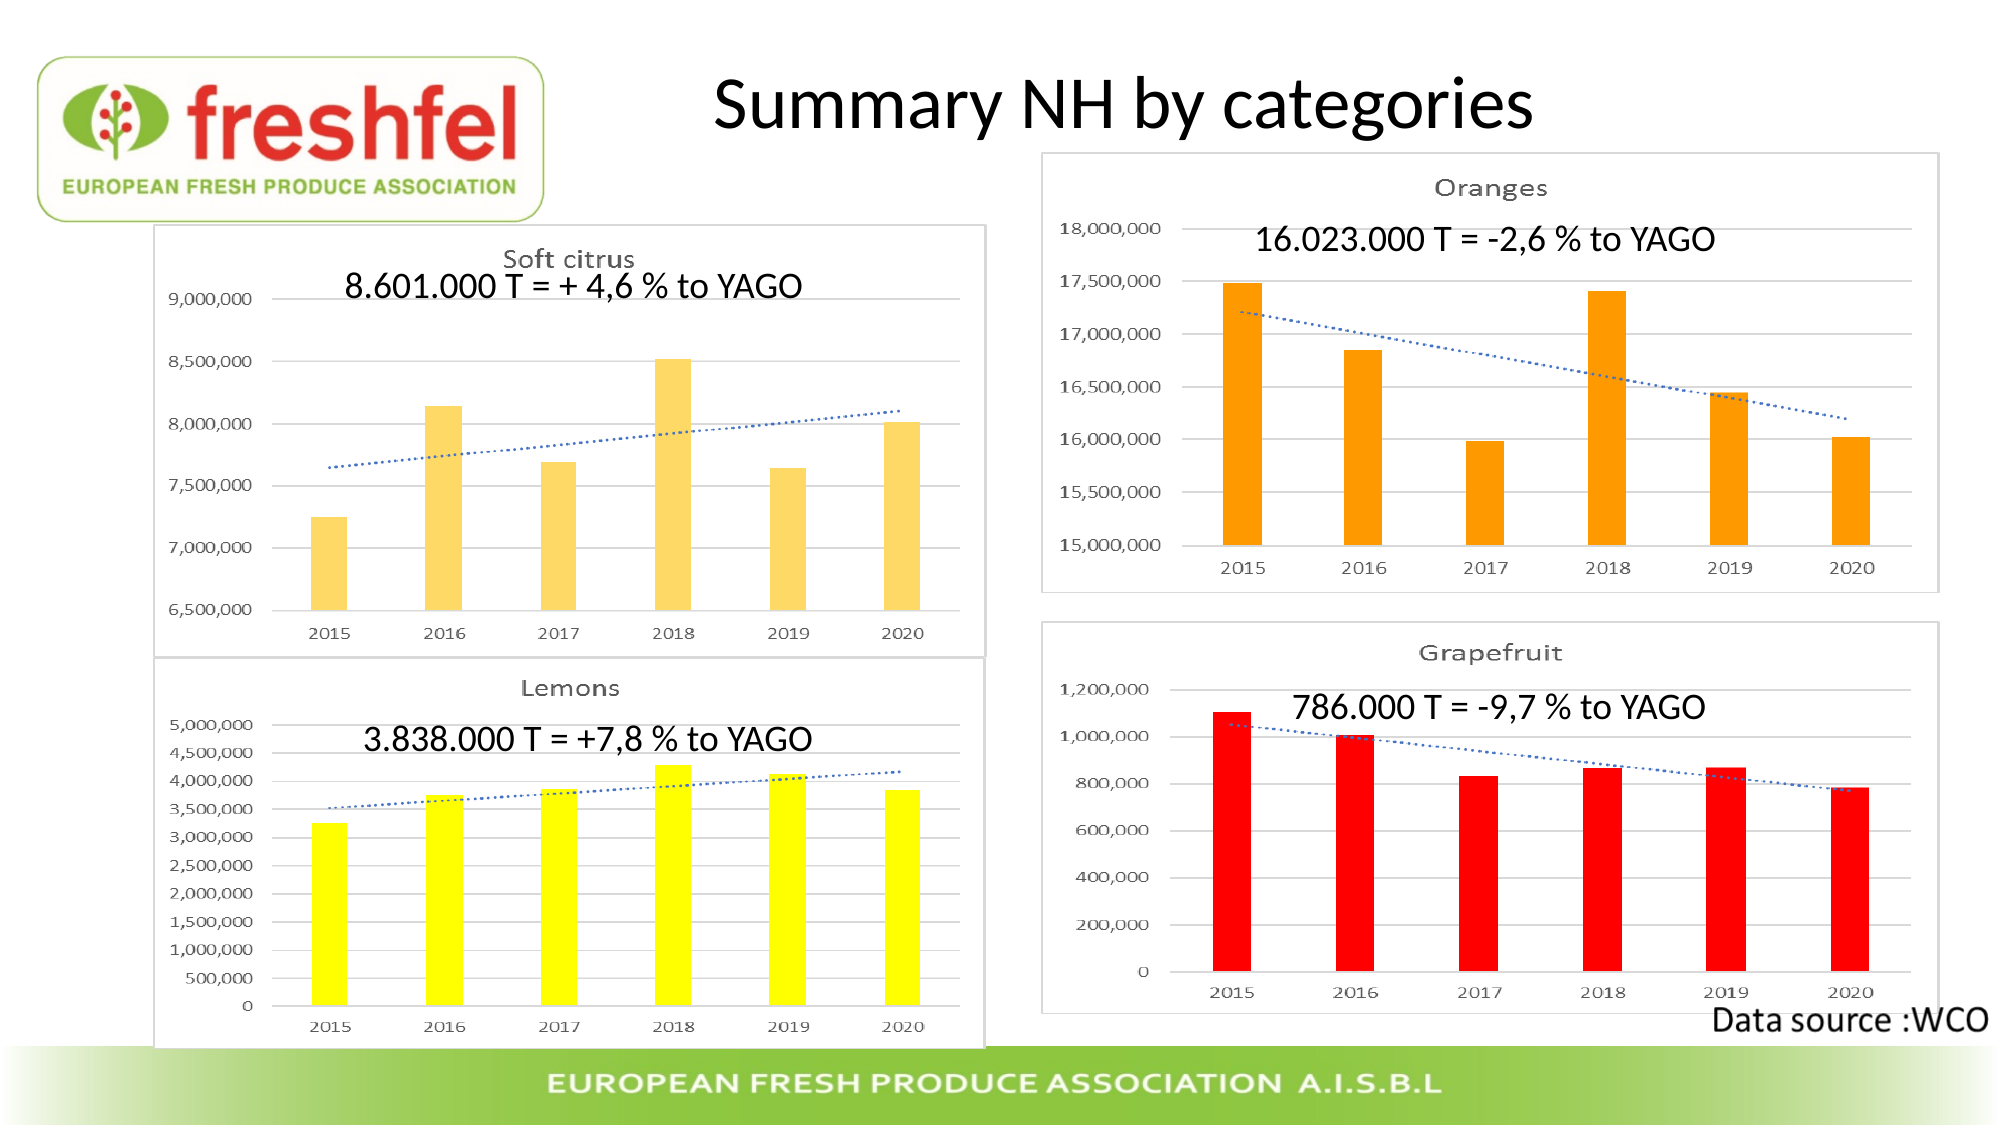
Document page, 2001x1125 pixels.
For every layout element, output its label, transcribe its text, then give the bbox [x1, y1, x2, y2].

picture [1040, 152, 1940, 593]
picture [35, 55, 545, 223]
title Summary NH by categories [419, 0, 1831, 208]
picture [0, 224, 2000, 1125]
